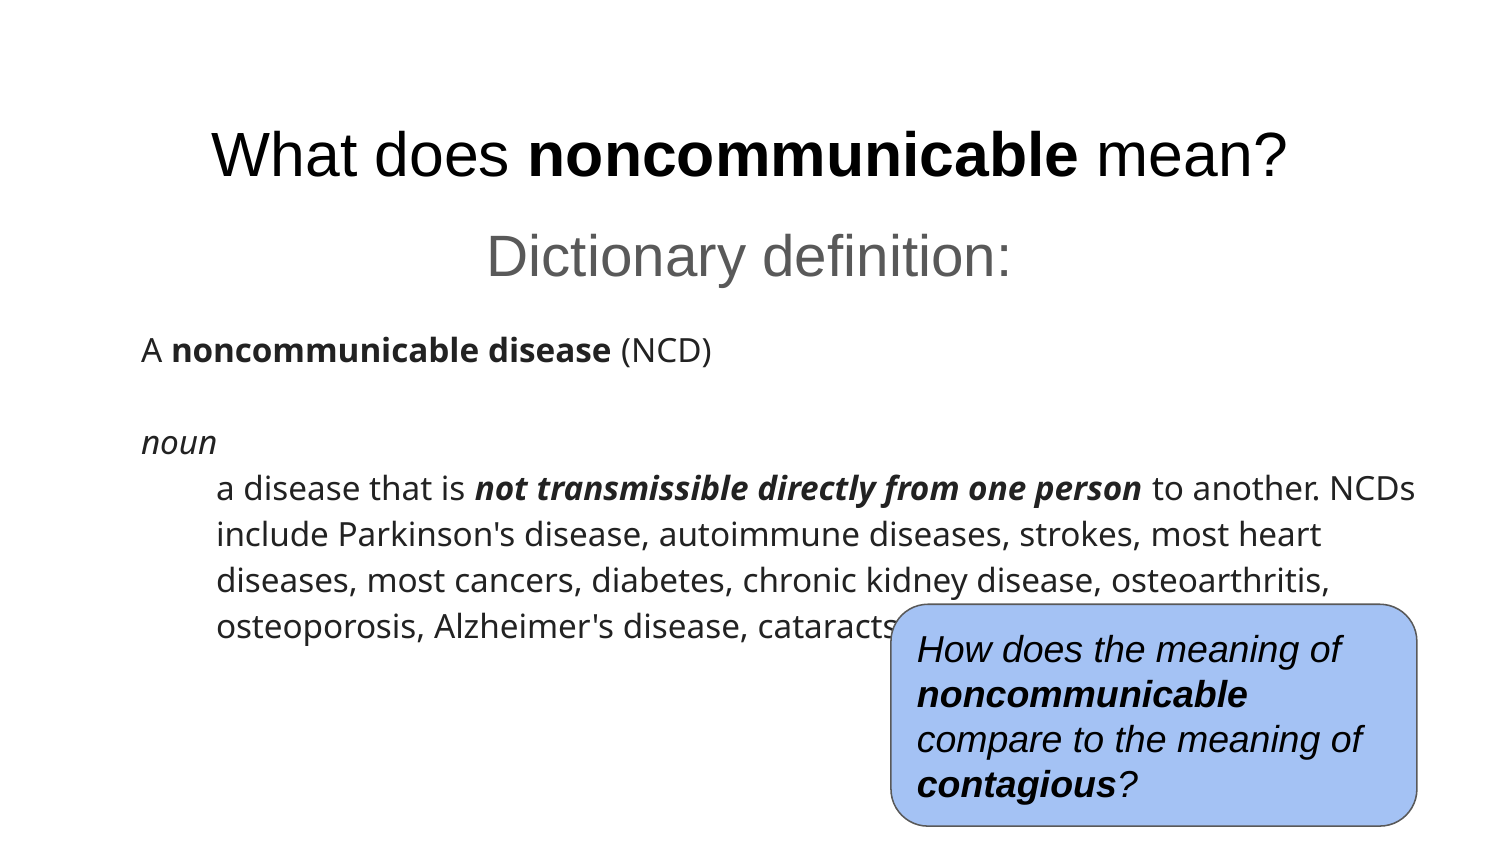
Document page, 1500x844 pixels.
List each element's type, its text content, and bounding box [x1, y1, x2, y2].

subtitle Dictionary definition: A noncommunicable disease (NCD) noun a disease that is not transmissible directly from one person to another. NCDs include Parkinson's disease, autoimmune diseases, strokes, most heart diseases, most cancers, diabetes, chronic kidney disease, osteoarthritis, osteoporosis, Alzheimer's disease, cataracts, and others. [51, 203, 1449, 605]
title What does noncommunicable mean? [51, 60, 1449, 203]
text_box How does the meaning of noncommunicable compare to the meaning of contagious? [890, 604, 1417, 827]
